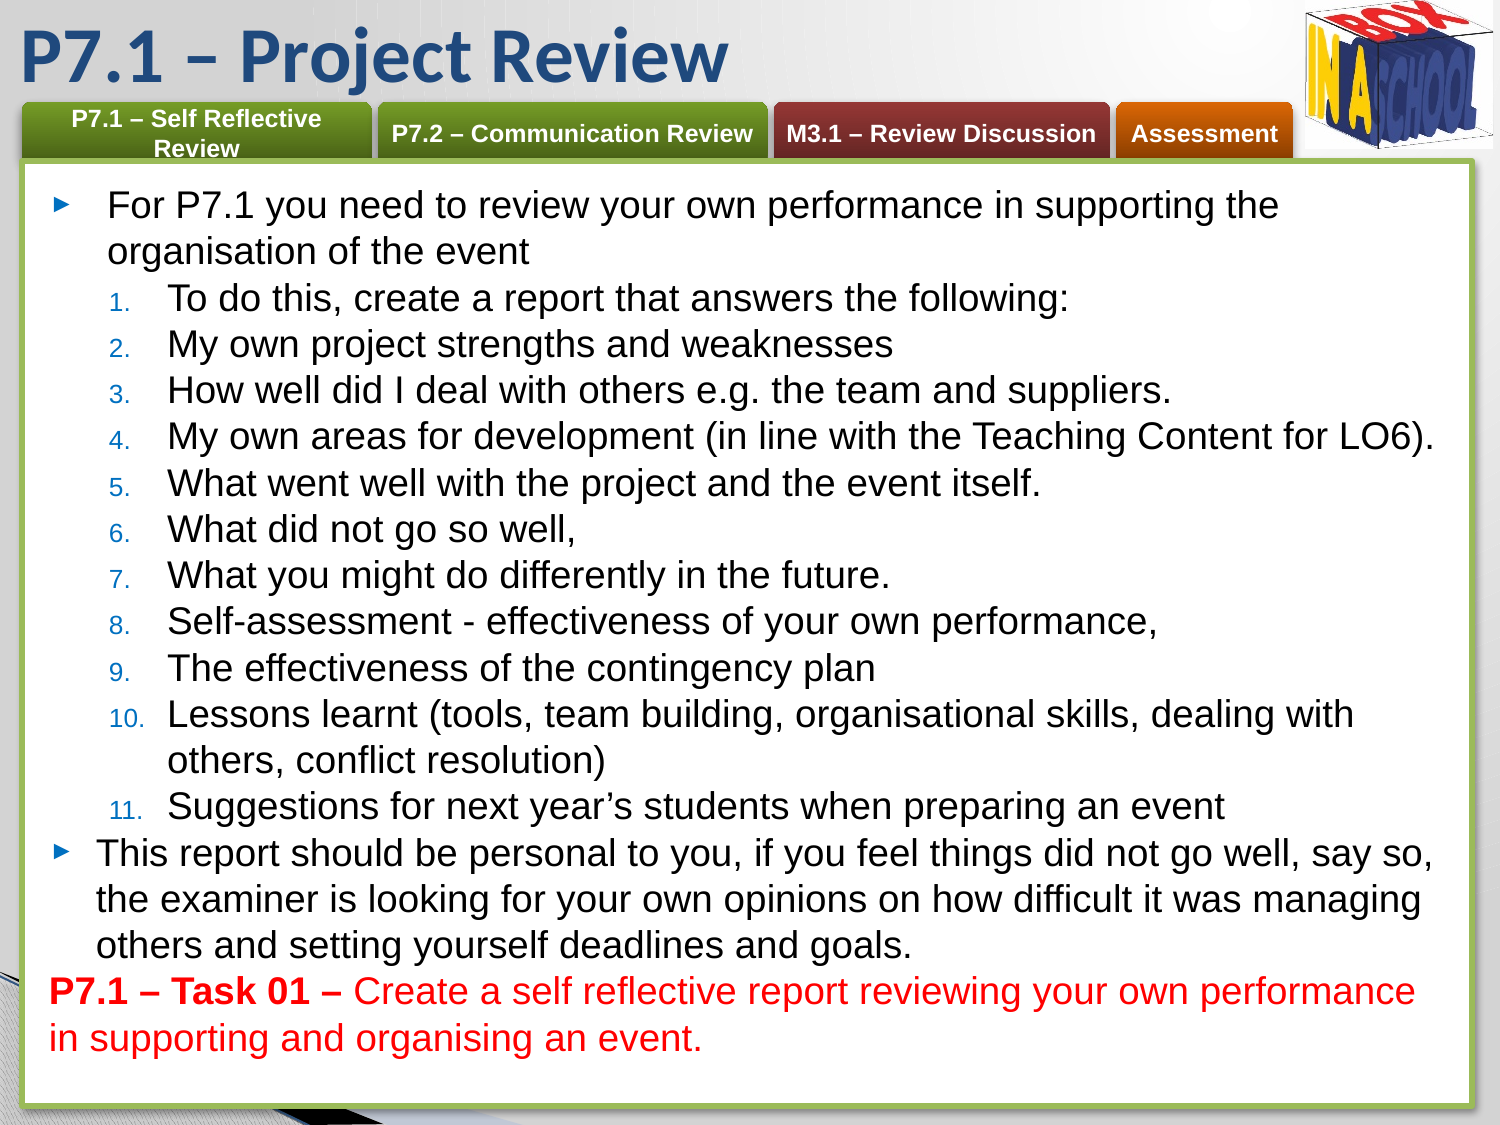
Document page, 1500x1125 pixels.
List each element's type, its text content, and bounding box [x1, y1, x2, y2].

picture [1305, 0, 1494, 149]
picture [281, 1114, 303, 1125]
text_box For P7.1 you need to review your own performance in supporting the organisation of the event To do this, create a report that answers the following: My own project strengths and weaknesses How well did I deal with others e.g. the team and suppliers. My own areas for development (in line with the Teaching Content for LO6). What went well with the project and the event itself. What did not go so well, What you might do differently in the future. Self-assessment - effectiveness of your own performance, The effectiveness of the contingency plan Lessons learnt (tools, team building, organisational skills, dealing with others, conflict resolution) Suggestions for next year’s students when preparing an event This report should be personal to you, if you feel things did not go well, say so, the examiner is looking for your own opinions on how difficult it was managing others and setting yourself deadlines and goals. P7.1 – Task 01 – Create a self reflective report reviewing your own performance in supporting and organising an event. [34, 172, 1454, 1066]
title P7.1 – Project Review [5, 0, 1270, 102]
